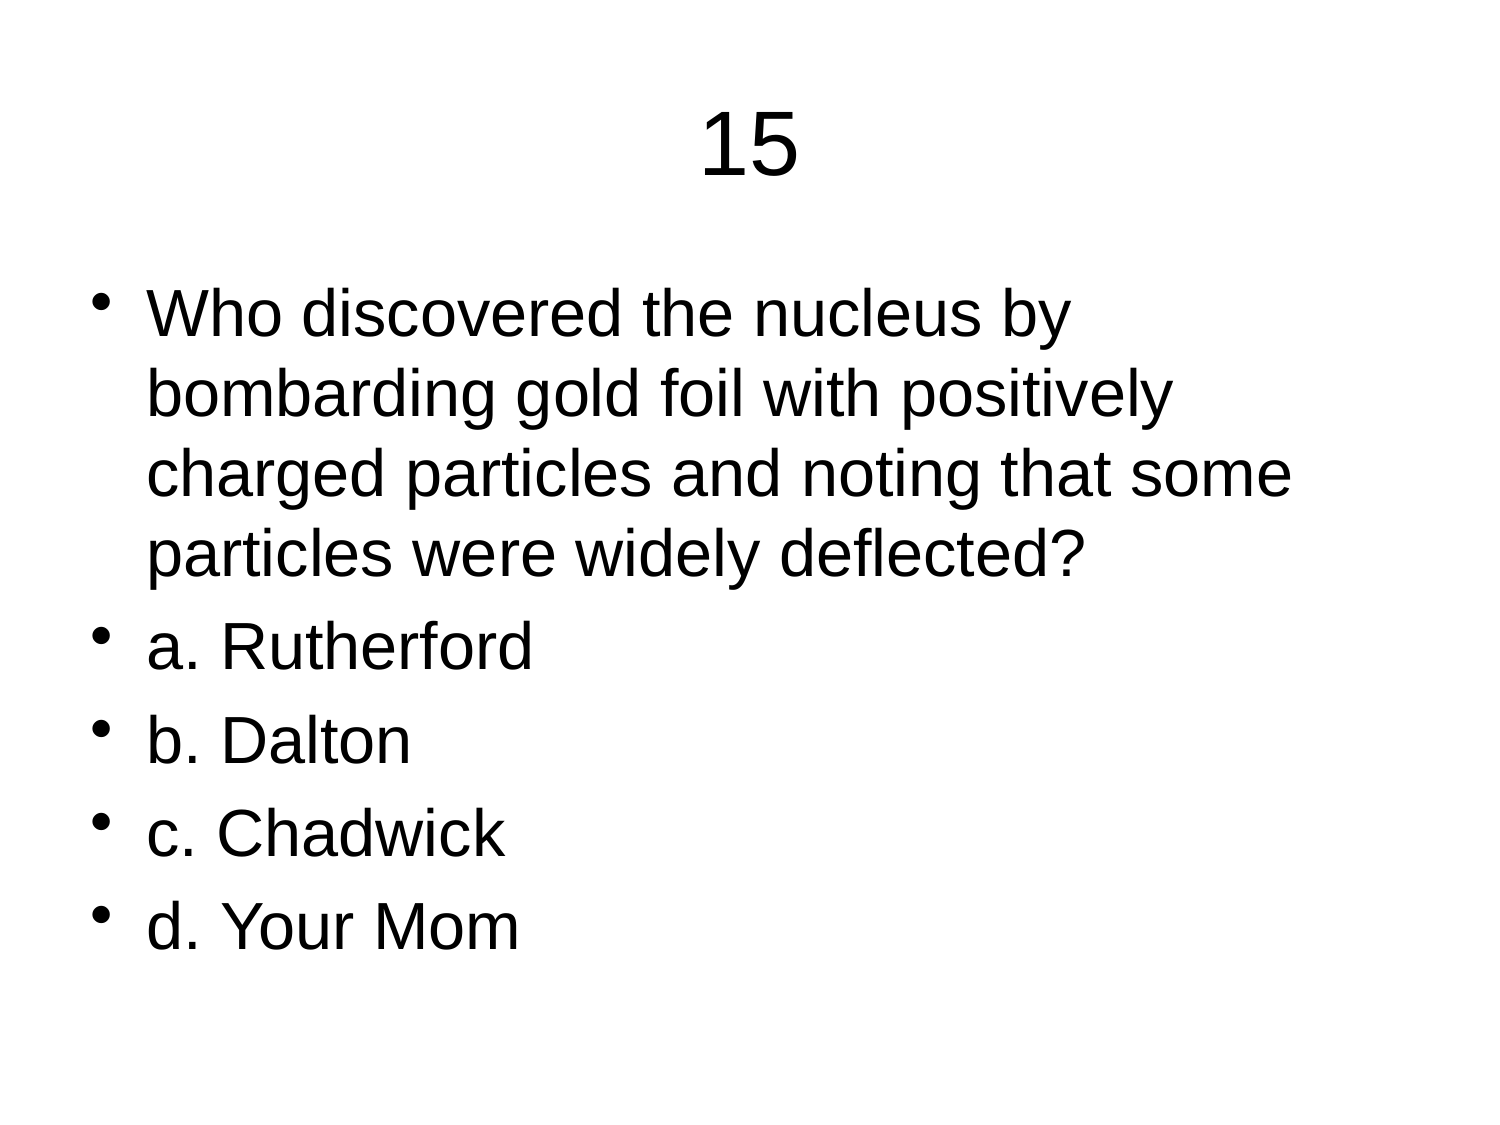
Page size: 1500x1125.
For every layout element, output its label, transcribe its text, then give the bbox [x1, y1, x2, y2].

title 15 [74, 44, 1426, 233]
list Who discovered the nucleus by bombarding gold foil with positively charged particles and noting that some particles were widely deflected? a. Rutherford b. Dalton c. Chadwick d. Your Mom [74, 262, 1426, 1006]
